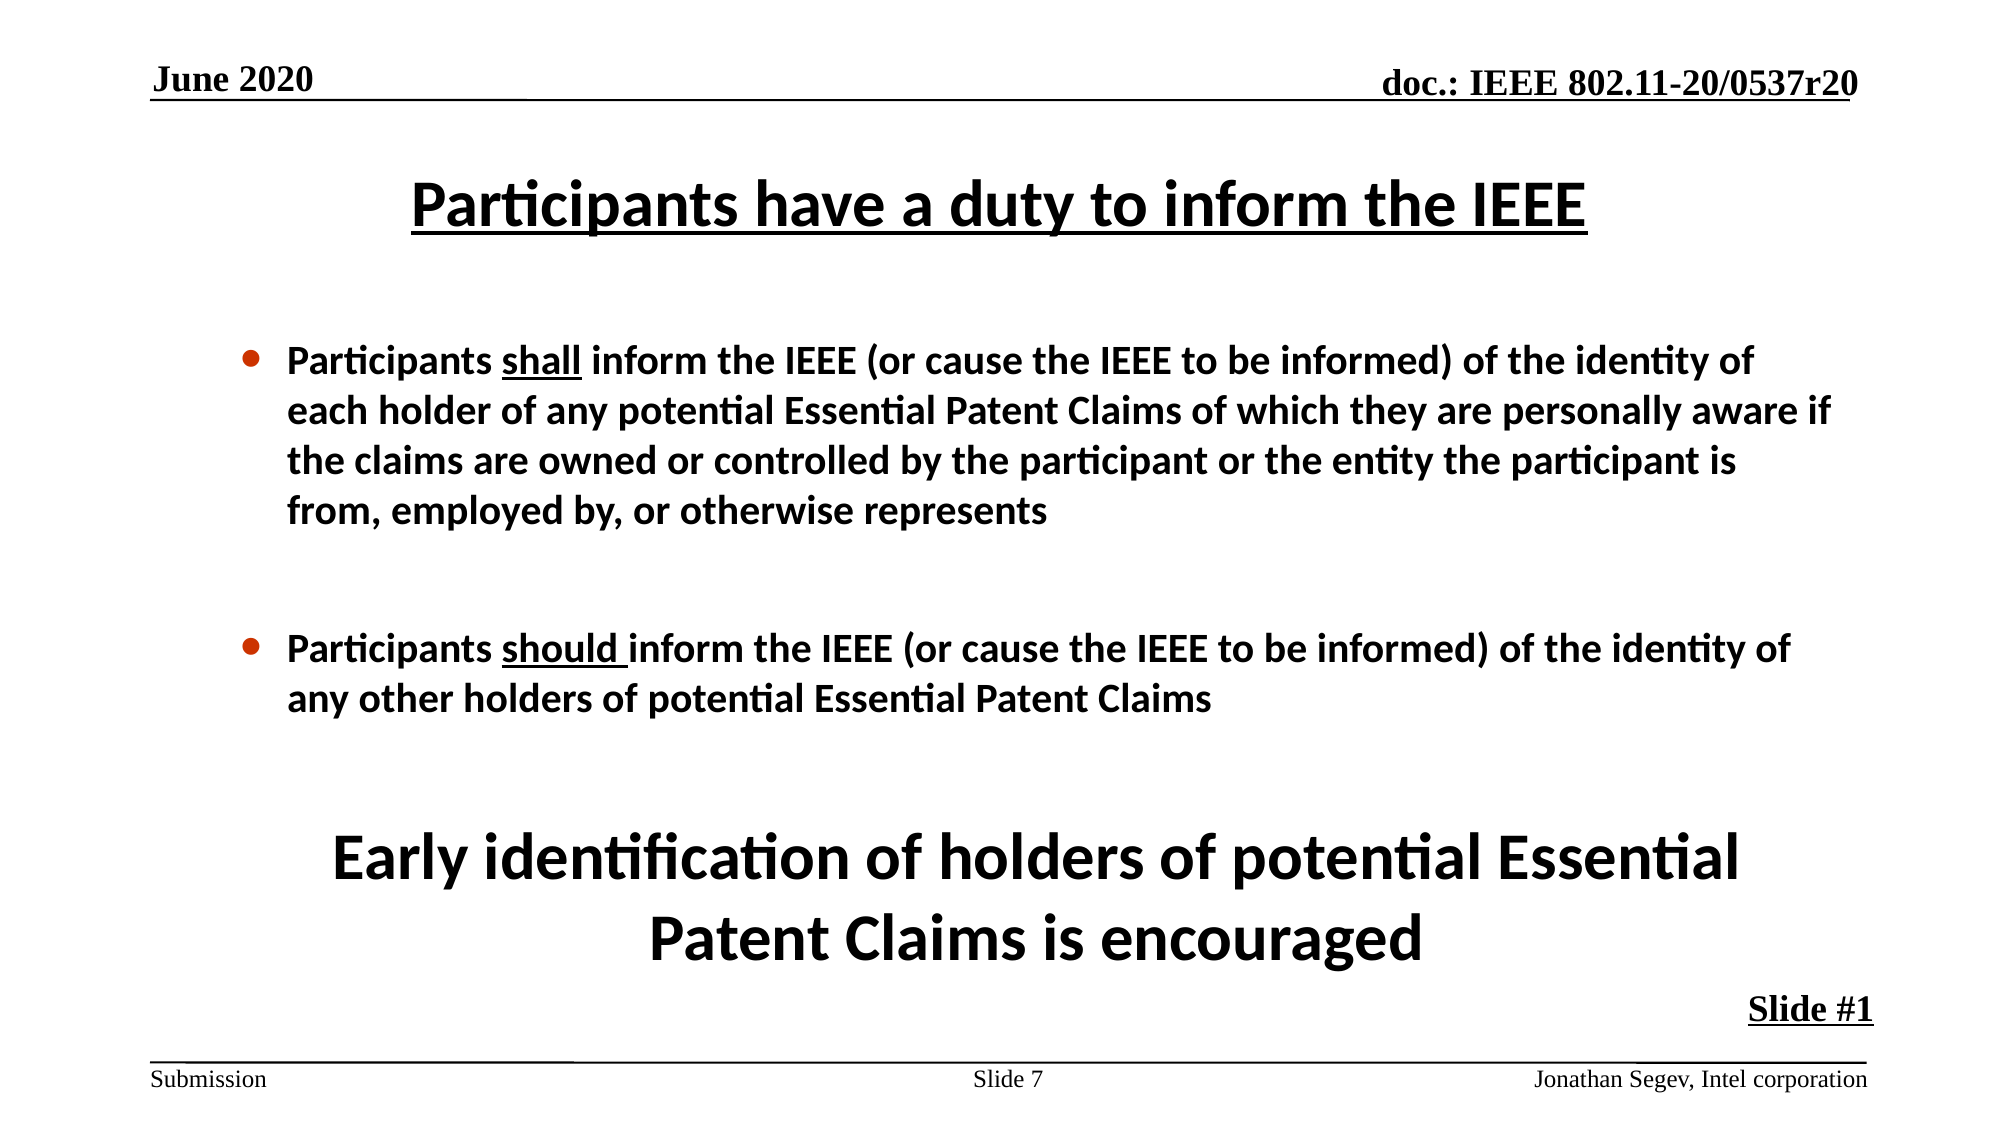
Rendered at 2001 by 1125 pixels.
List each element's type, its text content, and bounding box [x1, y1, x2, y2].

list Participants shall inform the IEEE (or cause the IEEE to be informed) of the identity of each holder of any potential Essential Patent Claims of which they are personally aware if the claims are owned or controlled by the participant or the entity the participant is from, employed by, or otherwise represents Participants should inform the IEEE (or cause the IEEE to be informed) of the identity of any other holders of potential Essential Patent Claims Early identification of holders of potential Essential Patent Claims is encouraged [149, 324, 1850, 1000]
text_box Slide #1 [1733, 976, 1890, 1037]
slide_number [152, 54, 563, 100]
slide_number Slide 7 [950, 1061, 1067, 1123]
footer Jonathan Segev, Intel corporation [1171, 1061, 1869, 1093]
title Participants have a duty to inform the IEEE [149, 112, 1850, 288]
